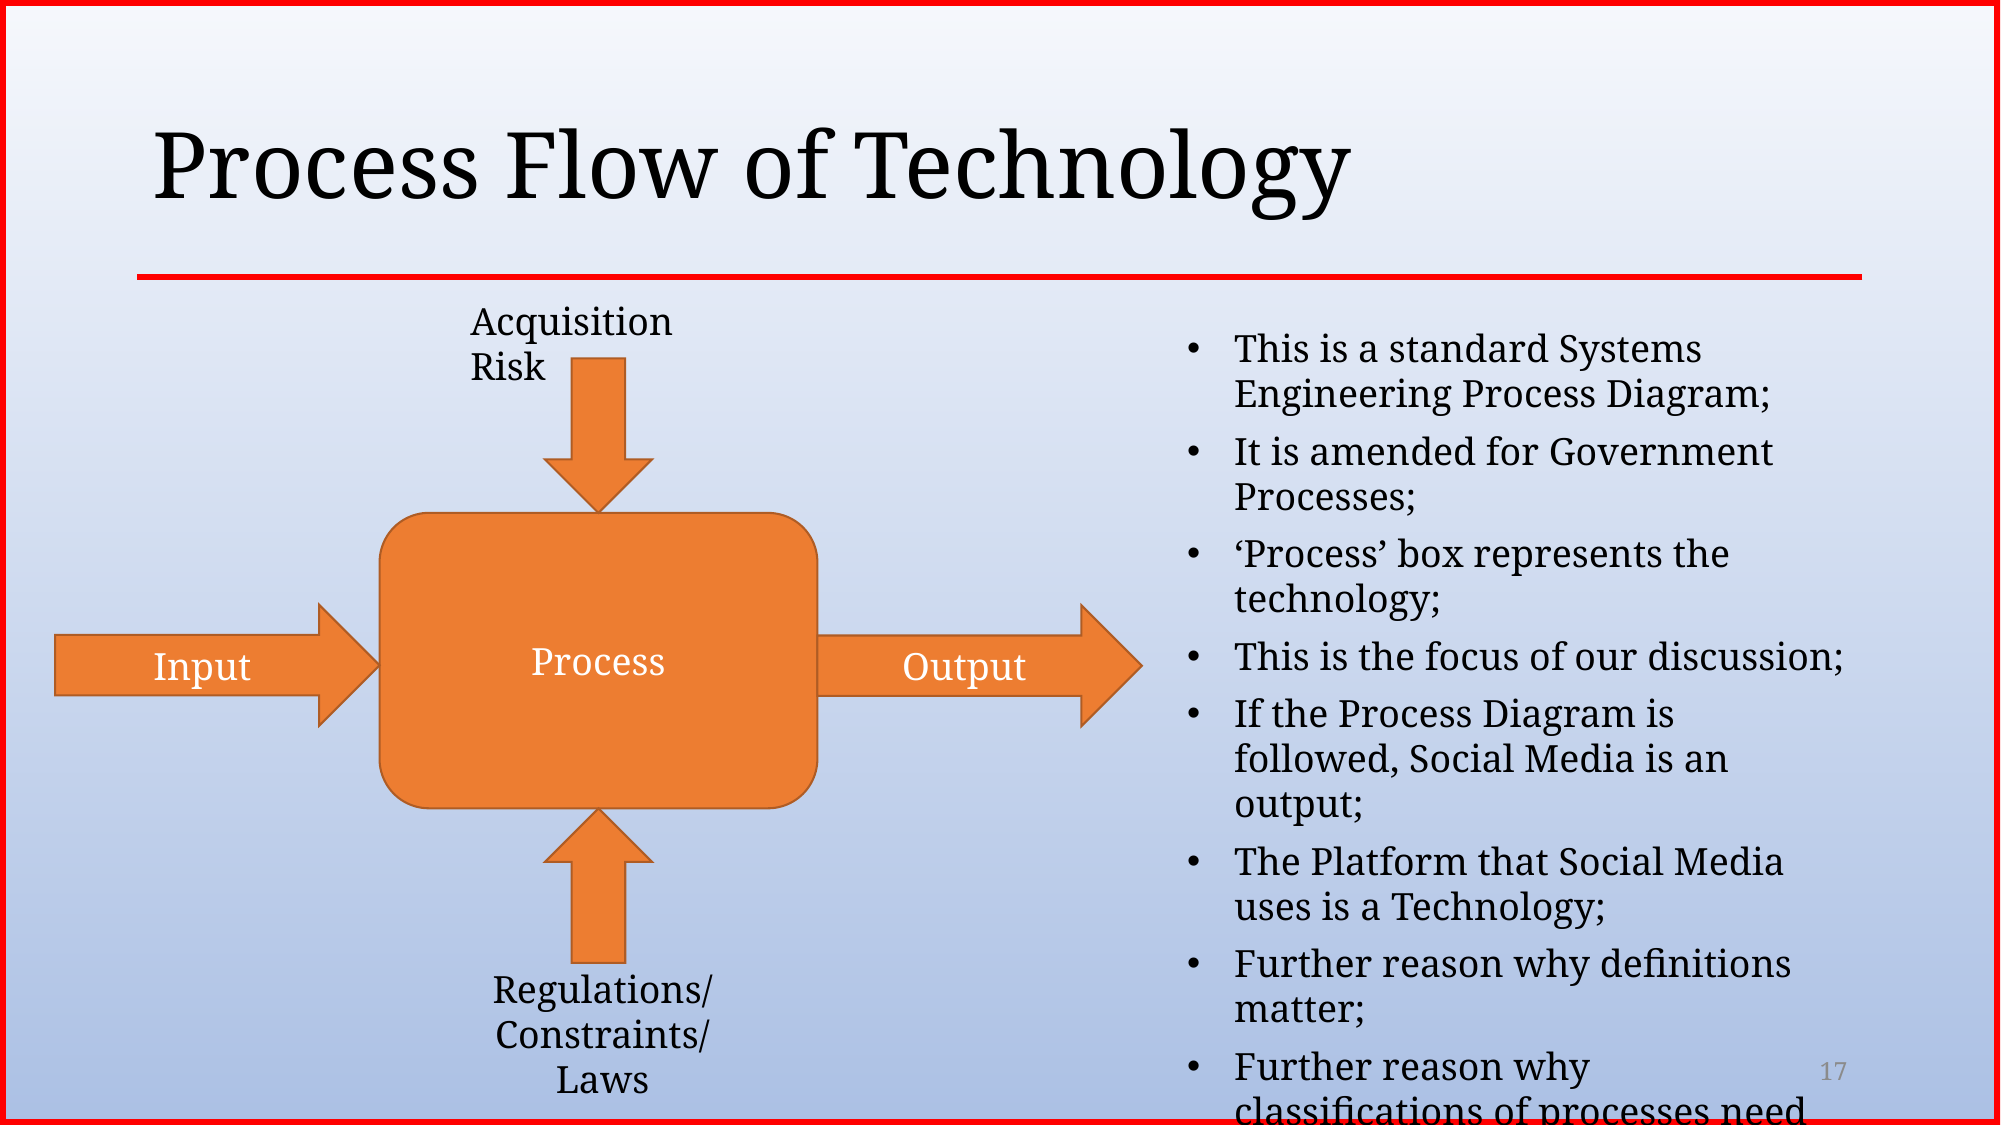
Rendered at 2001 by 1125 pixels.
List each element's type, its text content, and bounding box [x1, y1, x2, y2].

text_box [542, 806, 655, 958]
text_box Regulations/ Constraints/ Laws [477, 958, 728, 1109]
text_box This is a standard Systems Engineering Process Diagram; It is amended for Government Processes; ‘Process’ box represents the technology; This is the focus of our discussion; If the Process Diagram is followed, Social Media is an output; The Platform that Social Media uses is a Technology; Further reason why definitions matter; Further reason why classifications of processes need to occur at the agency and line office level [1172, 317, 1863, 1125]
text_box Output [816, 602, 1144, 729]
text_box Acquisition Risk [455, 290, 750, 396]
text_box Process [378, 511, 819, 810]
text_box [542, 396, 655, 515]
title Process Flow of Technology [137, 59, 1863, 278]
text_box Input [54, 602, 382, 729]
